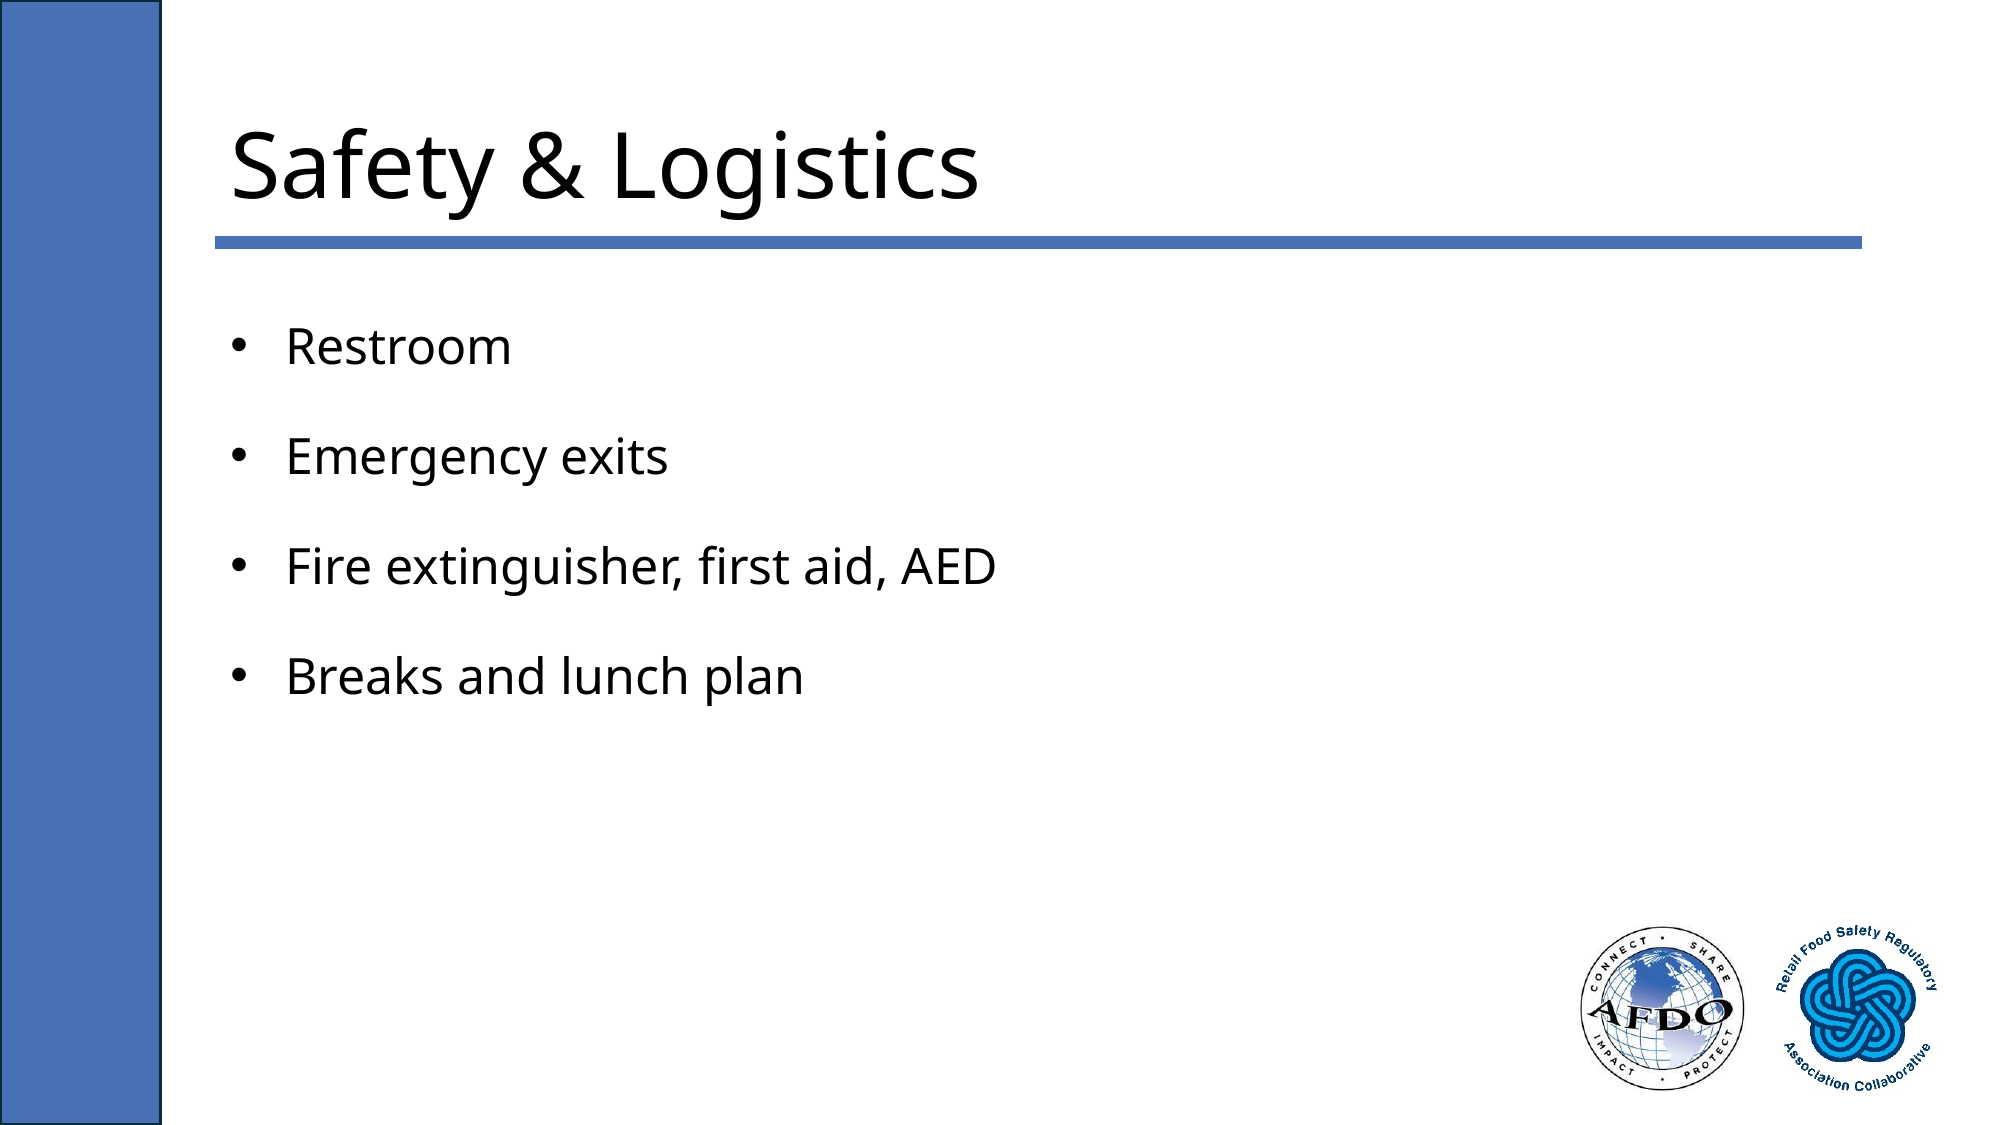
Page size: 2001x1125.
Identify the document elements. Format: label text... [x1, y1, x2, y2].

picture [1579, 925, 1745, 1091]
title Safety & Logistics [215, 110, 1863, 227]
picture [1776, 925, 1937, 1091]
list Restroom Emergency exits Fire extinguisher, first aid, AED Breaks and lunch plan [215, 306, 1863, 716]
